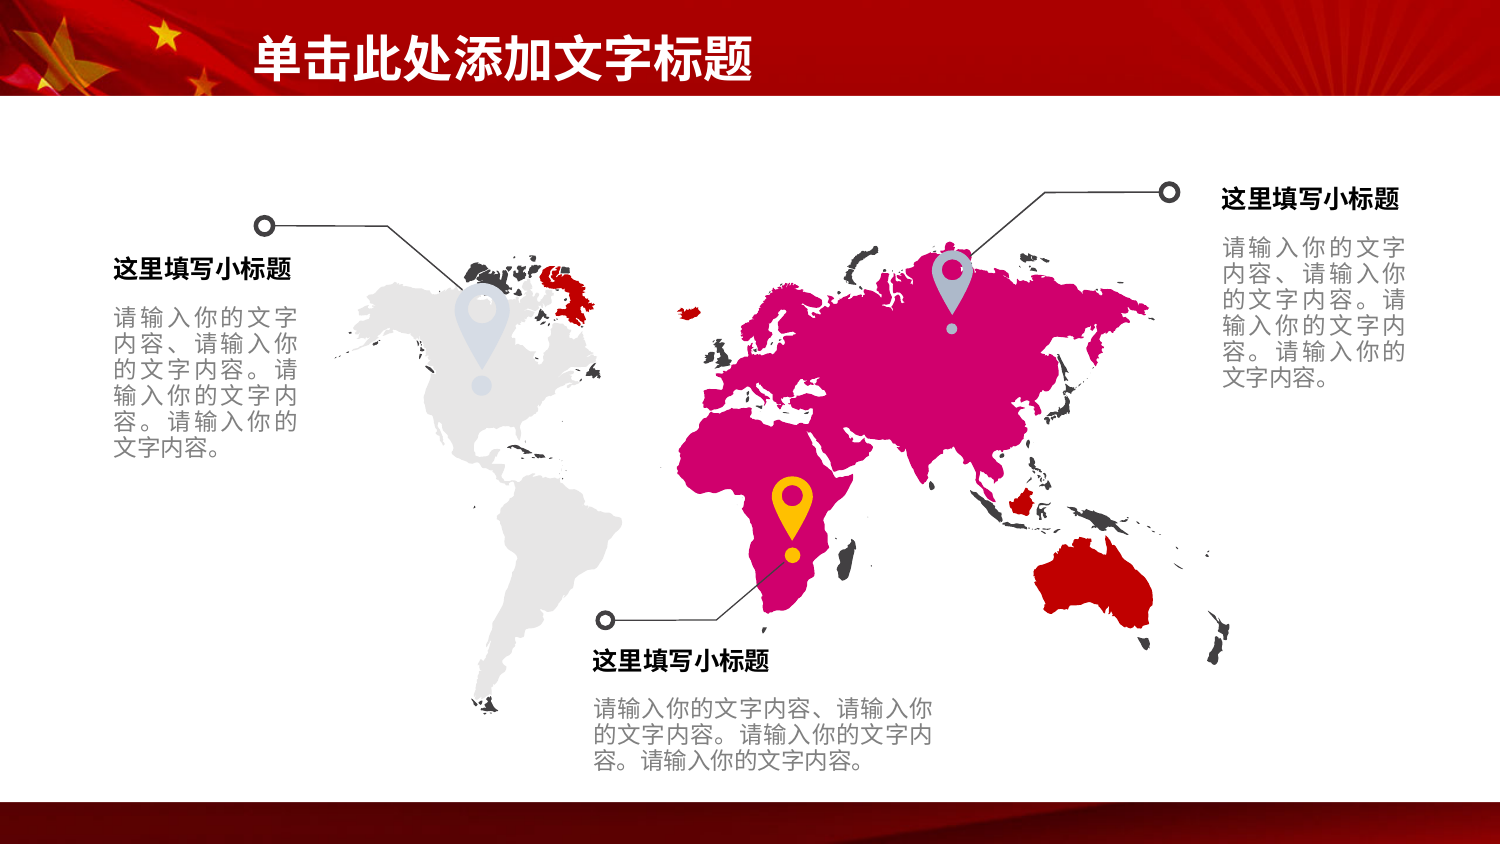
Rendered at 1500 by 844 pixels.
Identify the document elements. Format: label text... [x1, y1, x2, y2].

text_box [454, 282, 510, 396]
text_box 请输入你的文字内容、请输入你的文字内容。请输入你的文字内容。请输入你的文字内容。 [1203, 225, 1426, 401]
text_box 这里填写小标题 [1202, 173, 1426, 224]
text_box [253, 214, 463, 291]
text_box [969, 181, 1181, 257]
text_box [333, 241, 1230, 716]
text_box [771, 476, 813, 564]
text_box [595, 561, 785, 631]
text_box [931, 250, 973, 335]
text_box 请输入你的文字内容、请输入你的文字内容。请输入你的文字内容。请输入你的文字内容。 [574, 716, 952, 784]
text_box 这里填写小标题 [94, 243, 317, 294]
picture [0, 0, 1500, 95]
text_box 请输入你的文字内容、请输入你的文字内容。请输入你的文字内容。请输入你的文字内容。 [95, 295, 317, 471]
picture [0, 803, 1500, 844]
